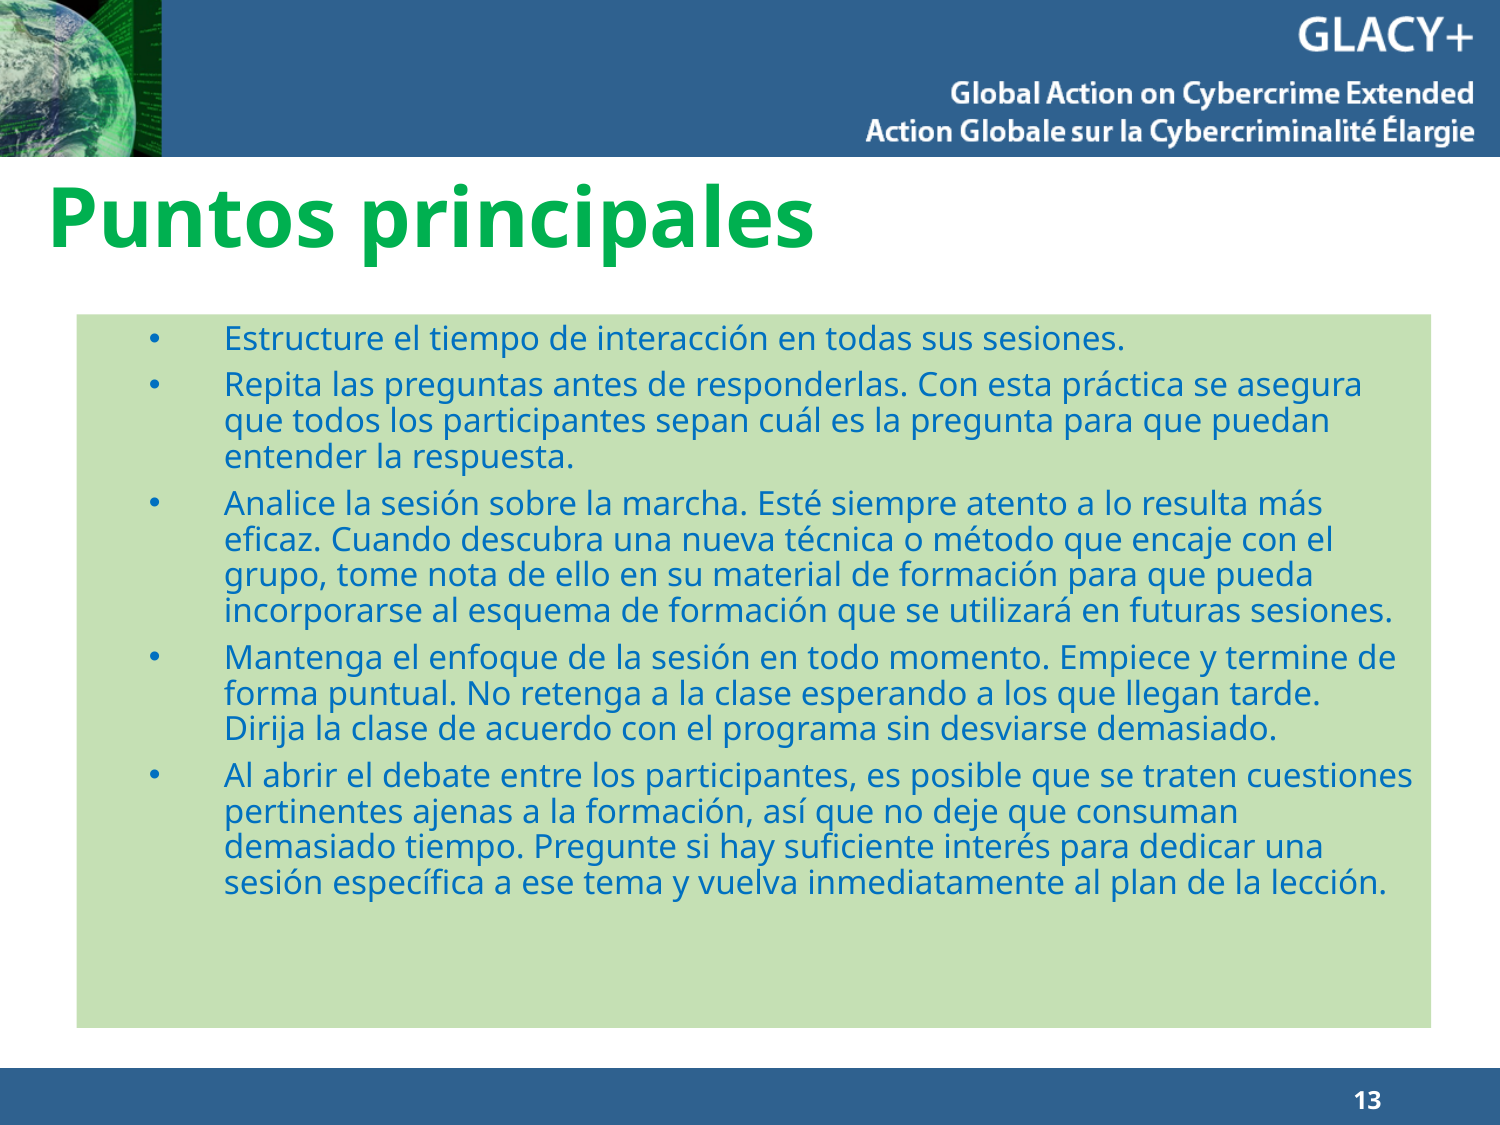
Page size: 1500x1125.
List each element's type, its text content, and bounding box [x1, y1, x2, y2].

list Estructure el tiempo de interacción en todas sus sesiones. Repita las preguntas antes de responderlas. Con esta práctica se asegura que todos los participantes sepan cuál es la pregunta para que puedan entender la respuesta. Analice la sesión sobre la marcha. Esté siempre atento a lo resulta más eficaz. Cuando descubra una nueva técnica o método que encaje con el grupo, tome nota de ello en su material de formación para que pueda incorporarse al esquema de formación que se utilizará en futuras sesiones. Mantenga el enfoque de la sesión en todo momento. Empiece y termine de forma puntual. No retenga a la clase esperando a los que llegan tarde. Dirija la clase de acuerdo con el programa sin desviarse demasiado. Al abrir el debate entre los participantes, es posible que se traten cuestiones pertinentes ajenas a la formación, así que no deje que consuman demasiado tiempo. Pregunte si hay suficiente interés para dedicar una sesión específica a ese tema y vuelva inmediatamente al plan de la lección. [76, 314, 1432, 1028]
title Puntos principales [9, 126, 1397, 315]
picture [0, 0, 1500, 157]
slide_number 13 [1059, 1071, 1397, 1125]
